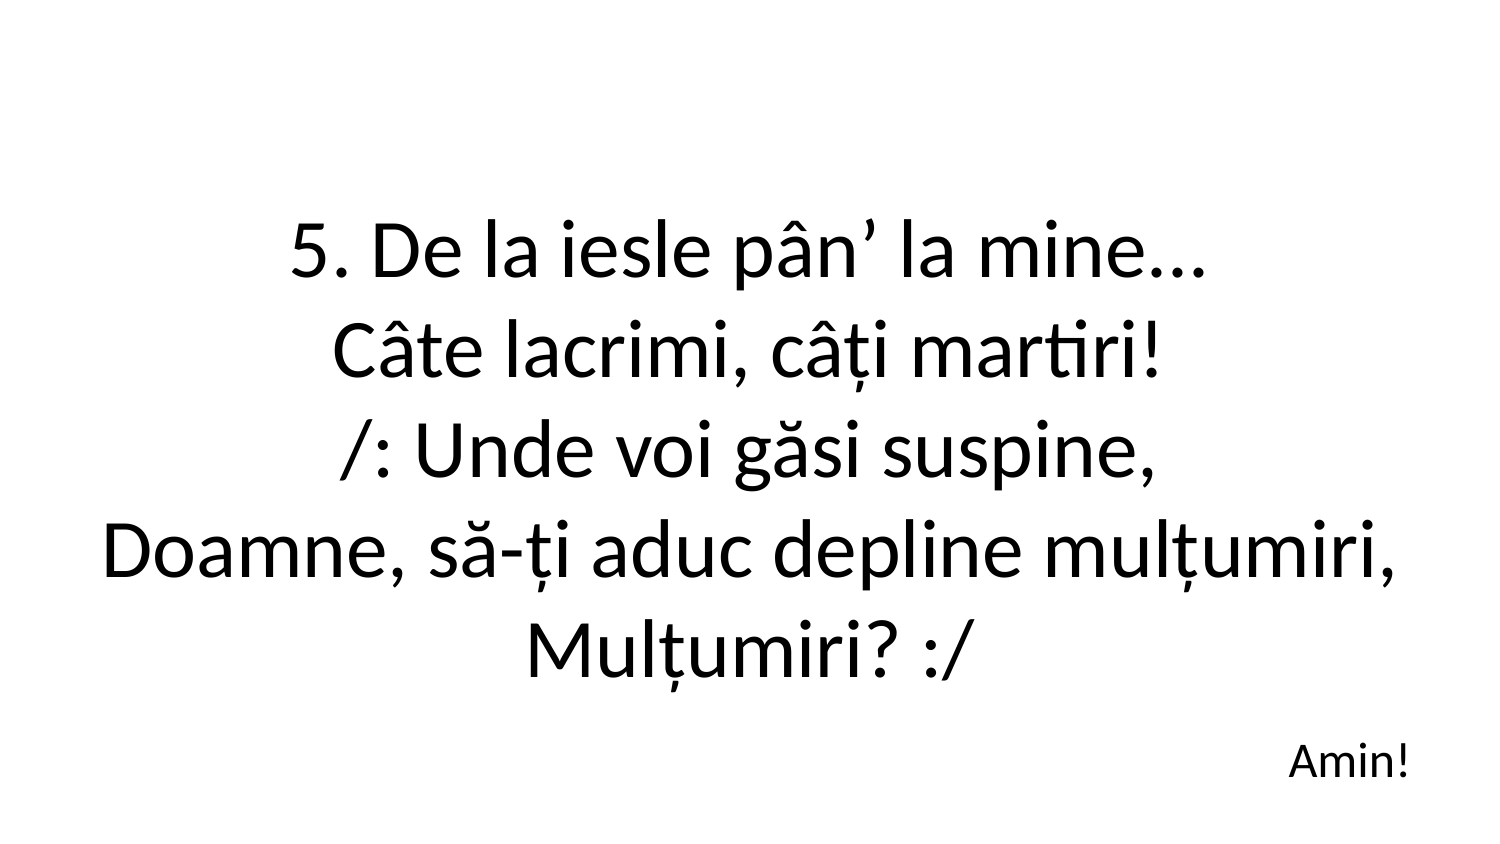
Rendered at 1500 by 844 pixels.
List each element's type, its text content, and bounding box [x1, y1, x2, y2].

text_box 5. De la iesle pân’ la mine... Câte lacrimi, câți martiri! /: Unde voi găsi suspine, Doamne, să-ți aduc depline mulțumiri, Mulțumiri? :/ [86, 142, 1414, 702]
text_box Amin! [1273, 674, 1427, 795]
